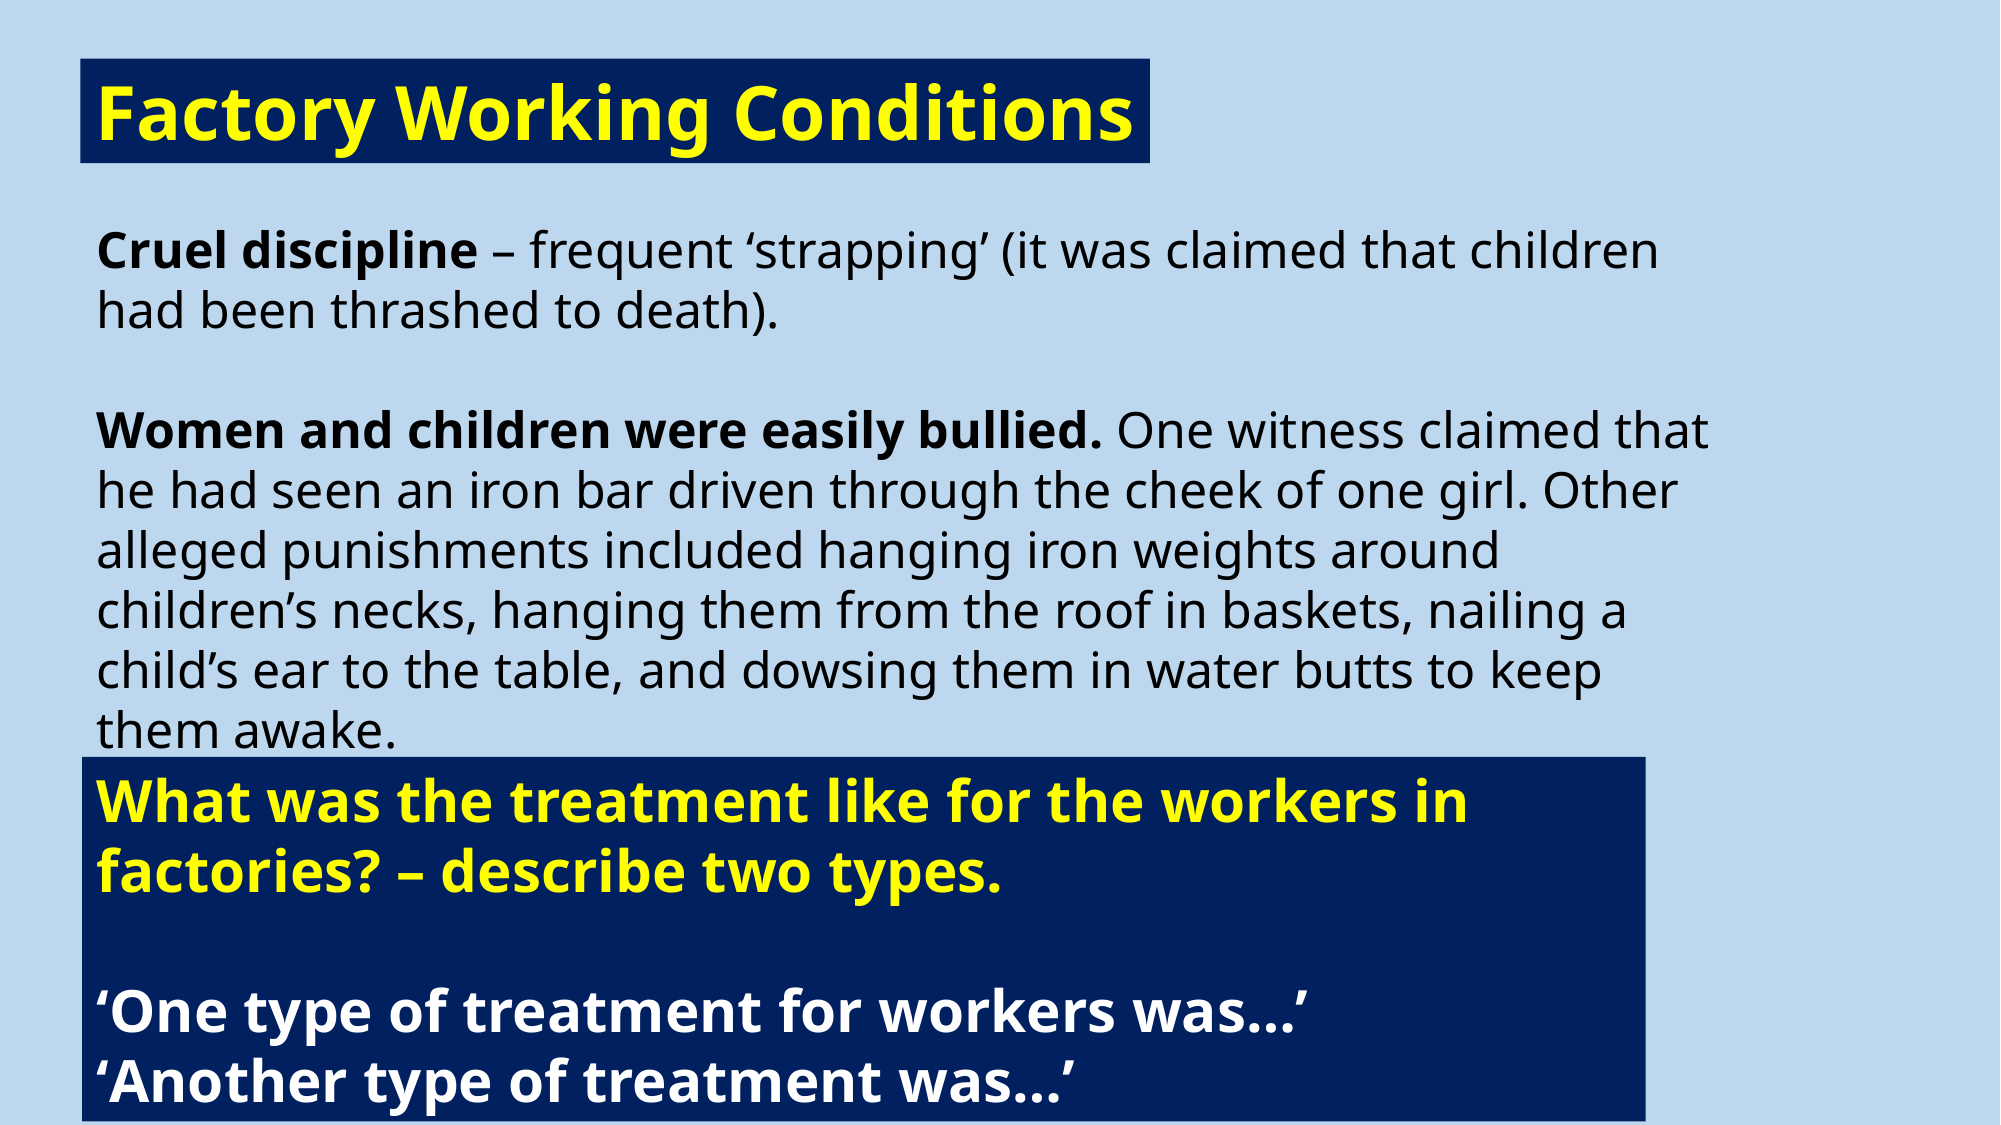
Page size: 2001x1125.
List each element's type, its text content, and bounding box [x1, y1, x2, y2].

text_box Cruel discipline – frequent ‘strapping’ (it was claimed that children had been thrashed to death). Women and children were easily bullied. One witness claimed that he had seen an iron bar driven through the cheek of one girl. Other alleged punishments included hanging iron weights around children’s necks, hanging them from the roof in baskets, nailing a child’s ear to the table, and dowsing them in water butts to keep them awake. [82, 210, 1743, 766]
text_box Factory Working Conditions [80, 58, 1150, 164]
text_box What was the treatment like for the workers in factories? – describe two types. ‘One type of treatment for workers was…’ ‘Another type of treatment was…’ [82, 756, 1646, 1122]
